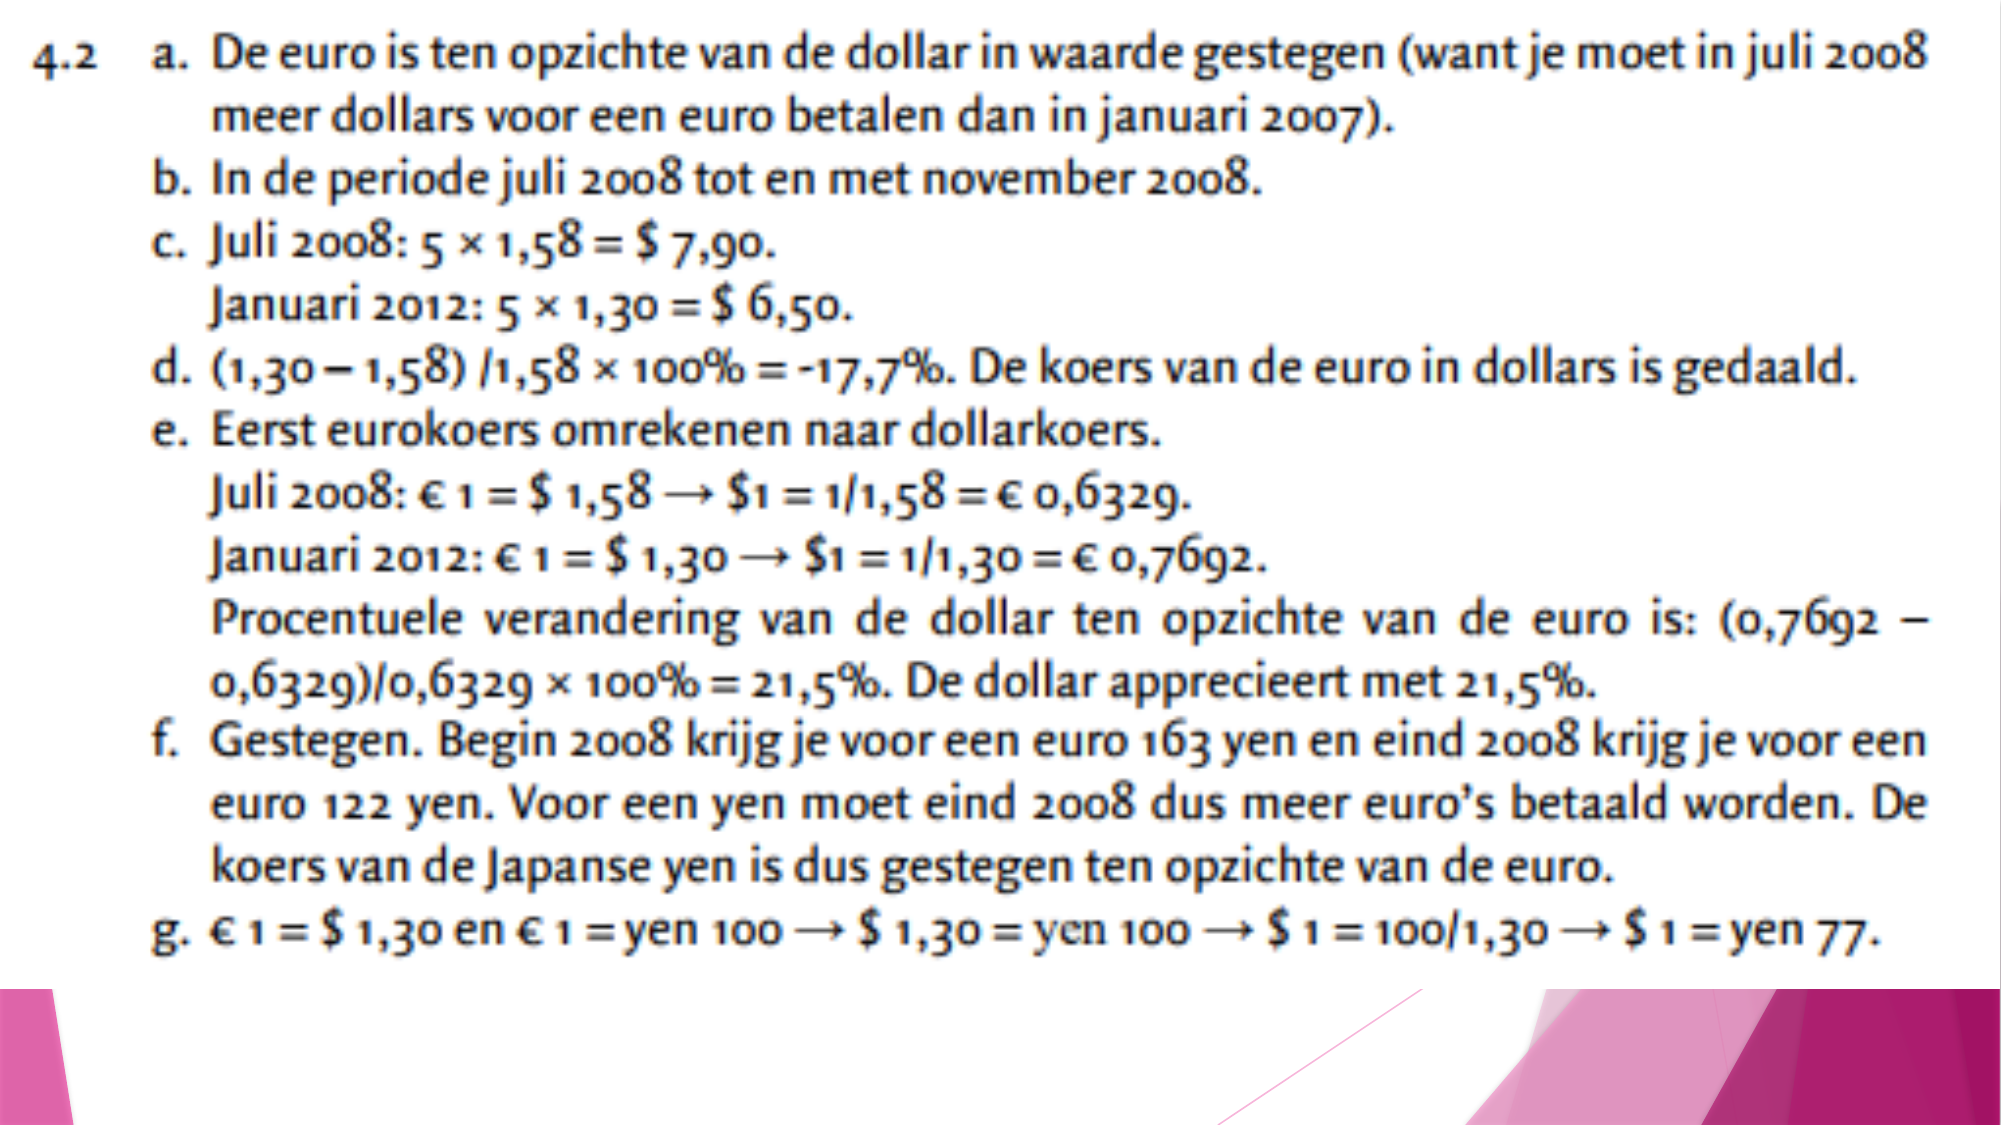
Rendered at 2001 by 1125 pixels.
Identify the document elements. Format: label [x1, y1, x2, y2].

picture [0, 0, 2000, 989]
